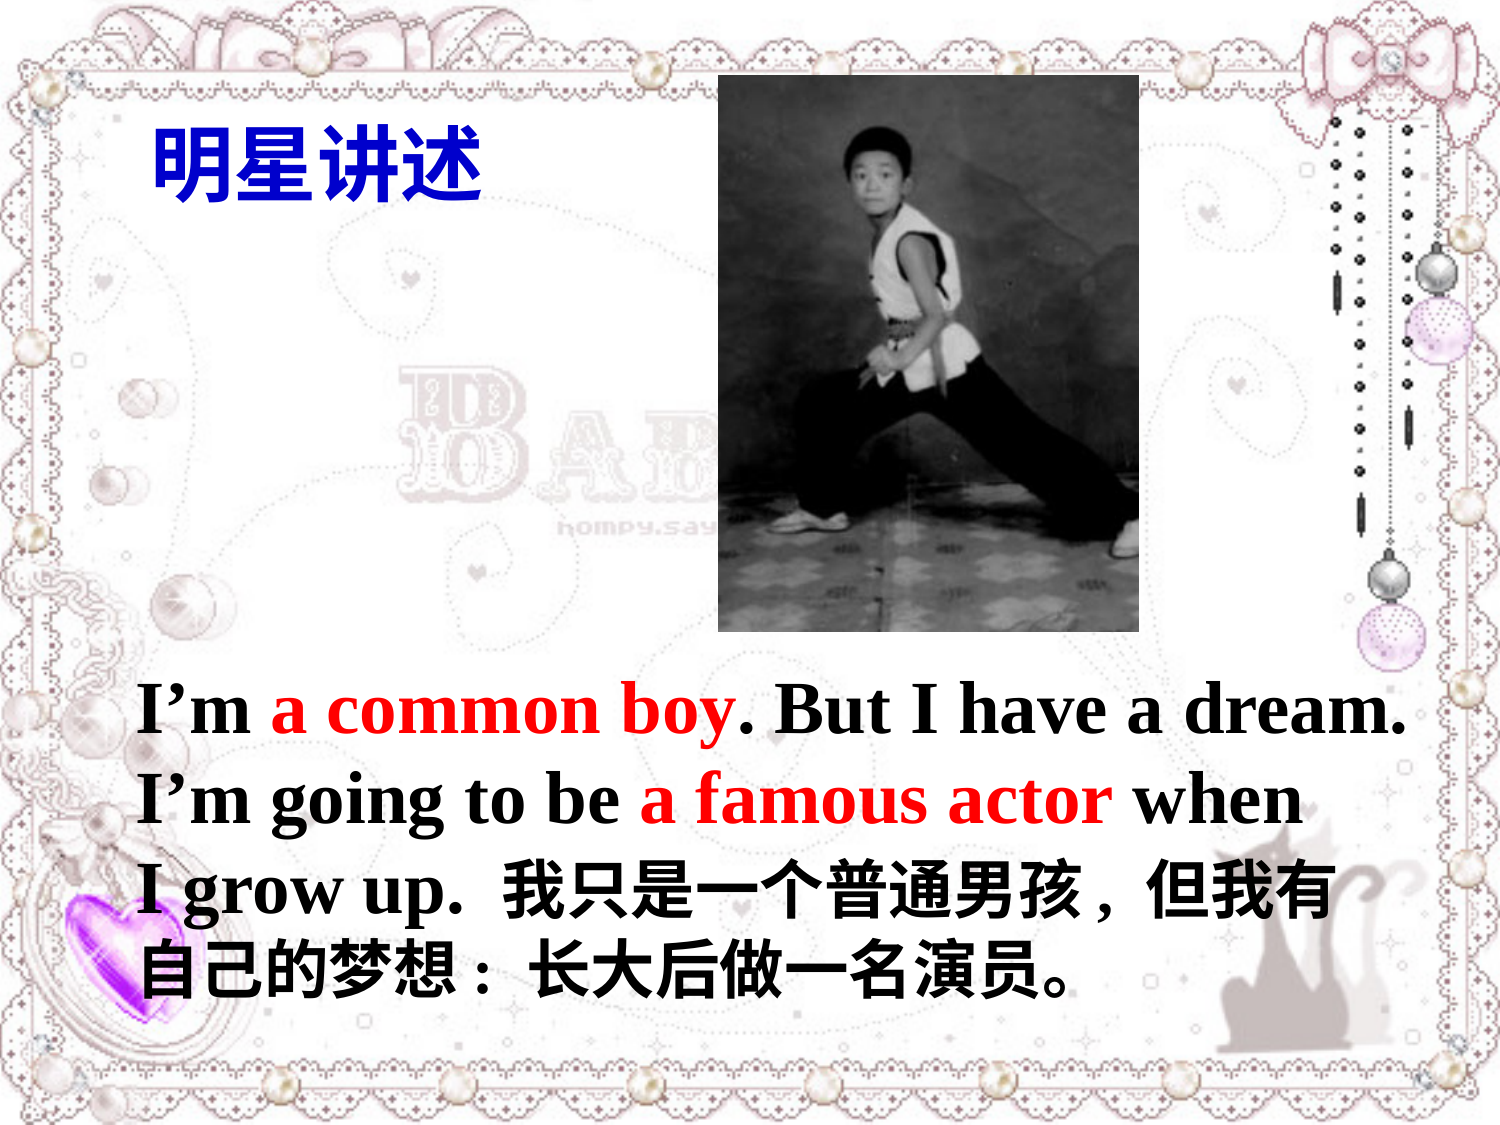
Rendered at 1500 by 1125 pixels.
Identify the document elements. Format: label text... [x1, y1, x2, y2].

text_box 明星讲述 [135, 104, 668, 220]
picture [0, 0, 1500, 1125]
text_box I’m a common boy. But I have a dream. I’m going to be a famous actor when I grow up. 我只是一个普通男孩, 但我有 自己的梦想: 长大后做一名演员。 [120, 650, 1408, 1003]
